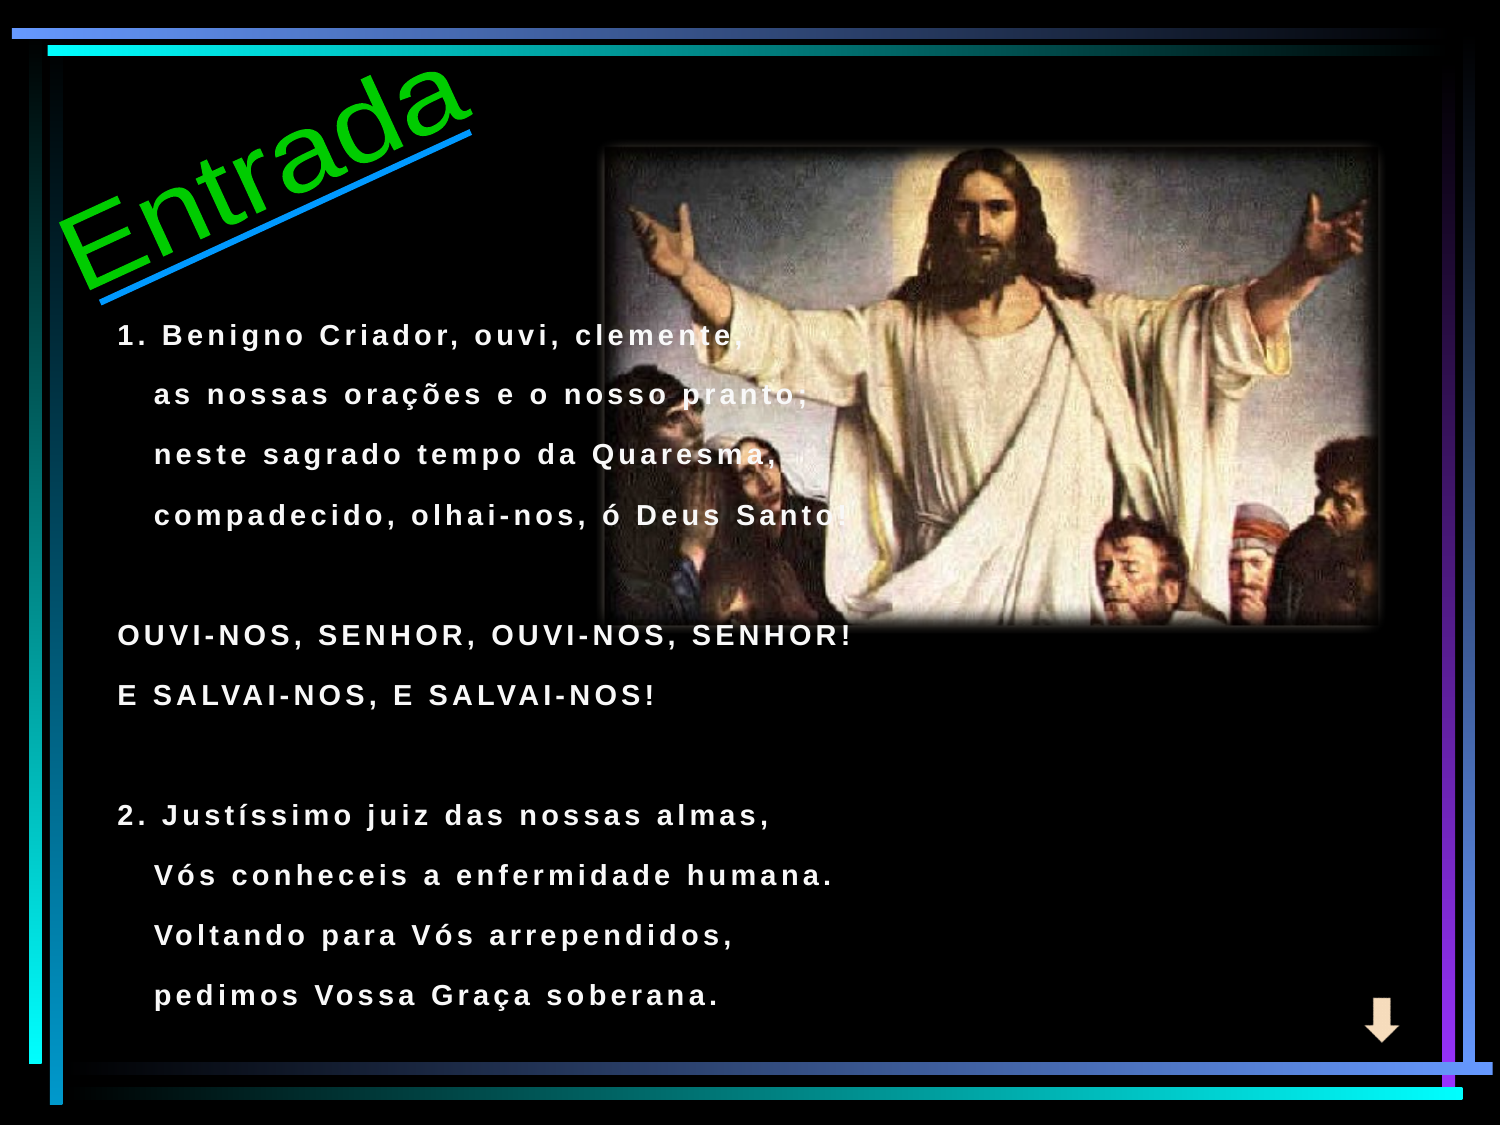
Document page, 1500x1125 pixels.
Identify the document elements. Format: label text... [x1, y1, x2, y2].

text_box 1. Benigno Criador, ouvi, clemente, as nossas orações e o nosso pranto; neste sagrado tempo da Quaresma, compadecido, olhai-nos, ó Deus Santo! OUVI-NOS, SENHOR, OUVI-NOS, SENHOR! E SALVAI-NOS, E SALVAI-NOS! 2. Justíssimo juiz das nossas almas, Vós conheceis a enfermidade humana. Voltando para Vós arrependidos, pedimos Vossa Graça soberana. [102, 302, 1308, 1038]
picture [1363, 995, 1401, 1040]
picture [593, 136, 1389, 637]
